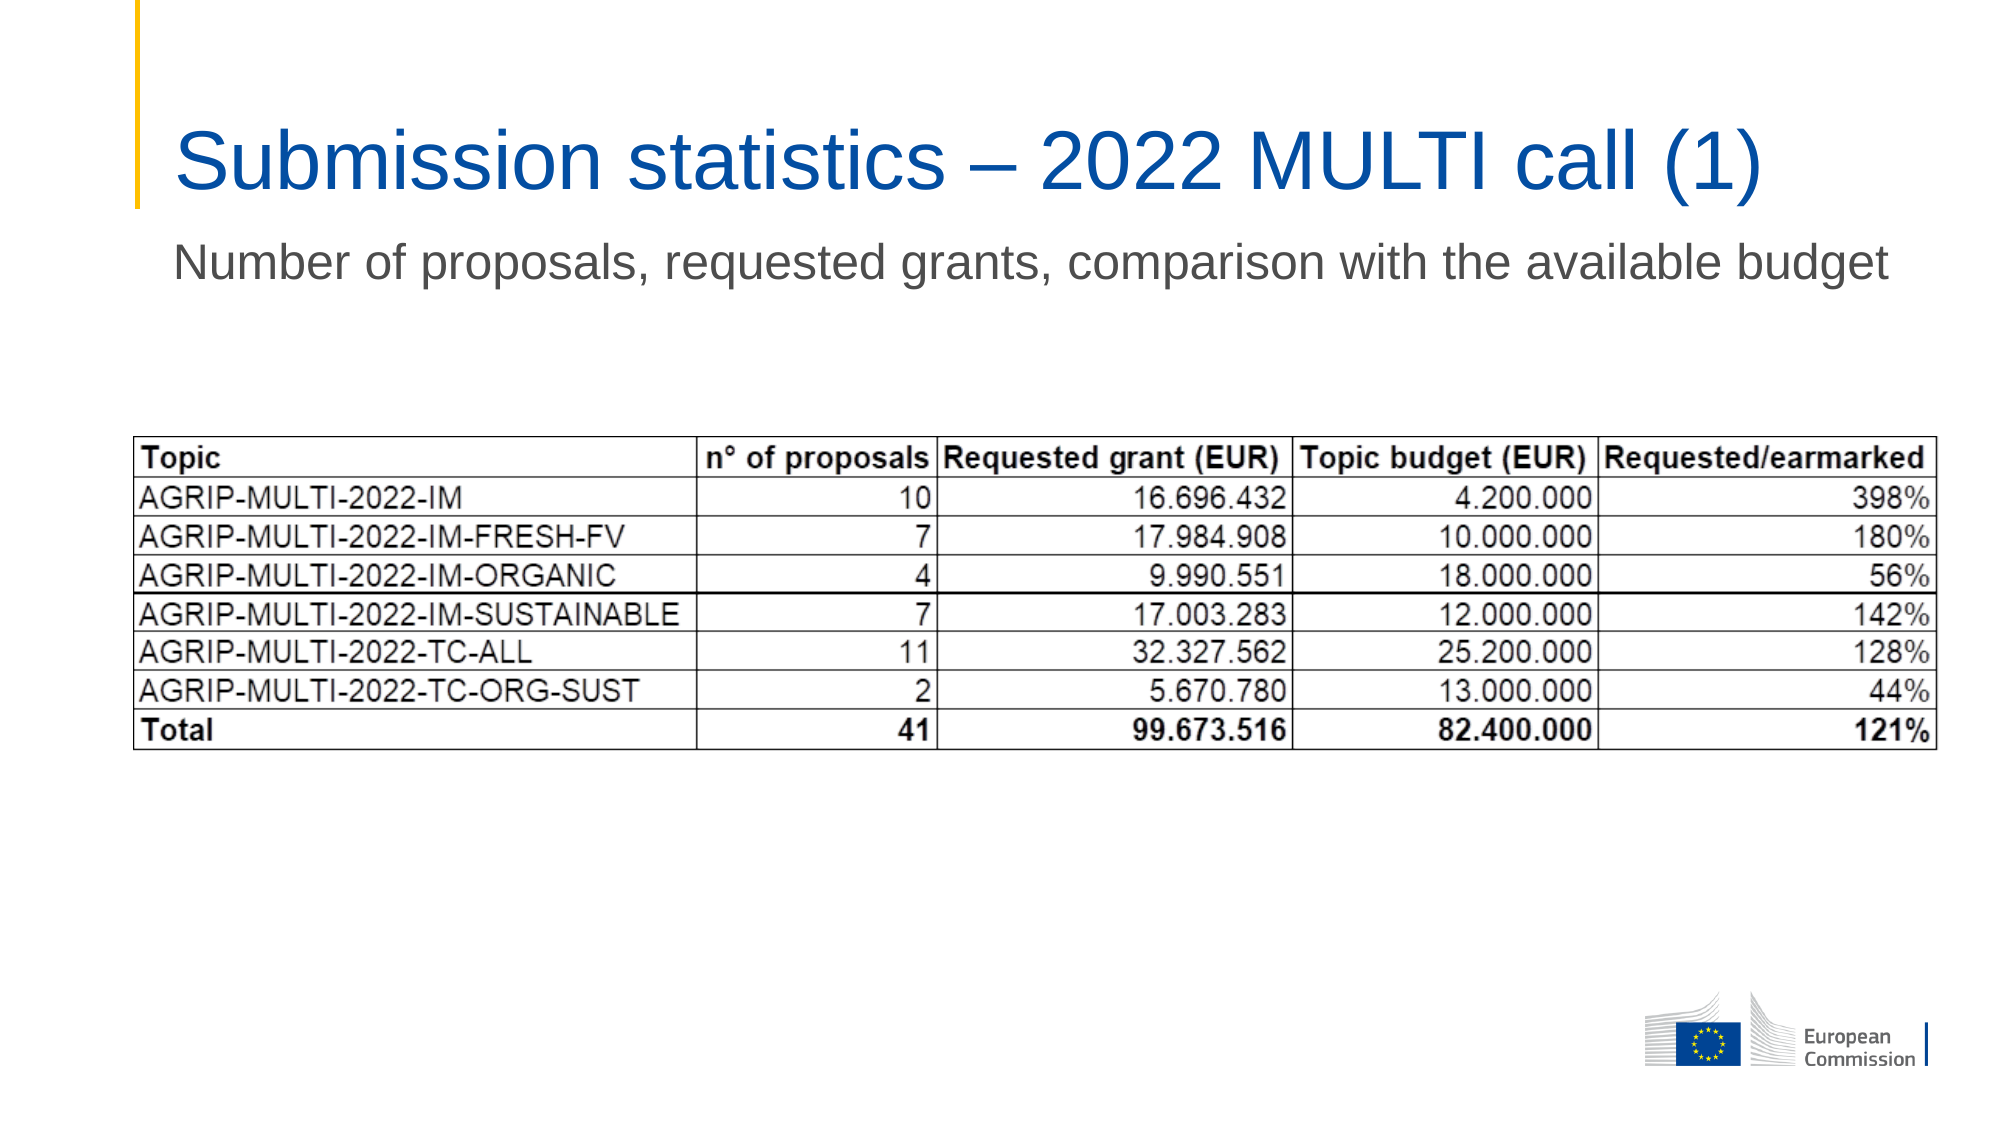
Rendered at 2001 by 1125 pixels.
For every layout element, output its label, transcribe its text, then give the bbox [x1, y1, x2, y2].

list Number of proposals, requested grants, comparison with the available budget [157, 222, 1947, 859]
title Submission statistics – 2022 MULTI call (1) [159, 79, 1885, 208]
picture [1645, 991, 1928, 1066]
picture [133, 436, 1939, 752]
